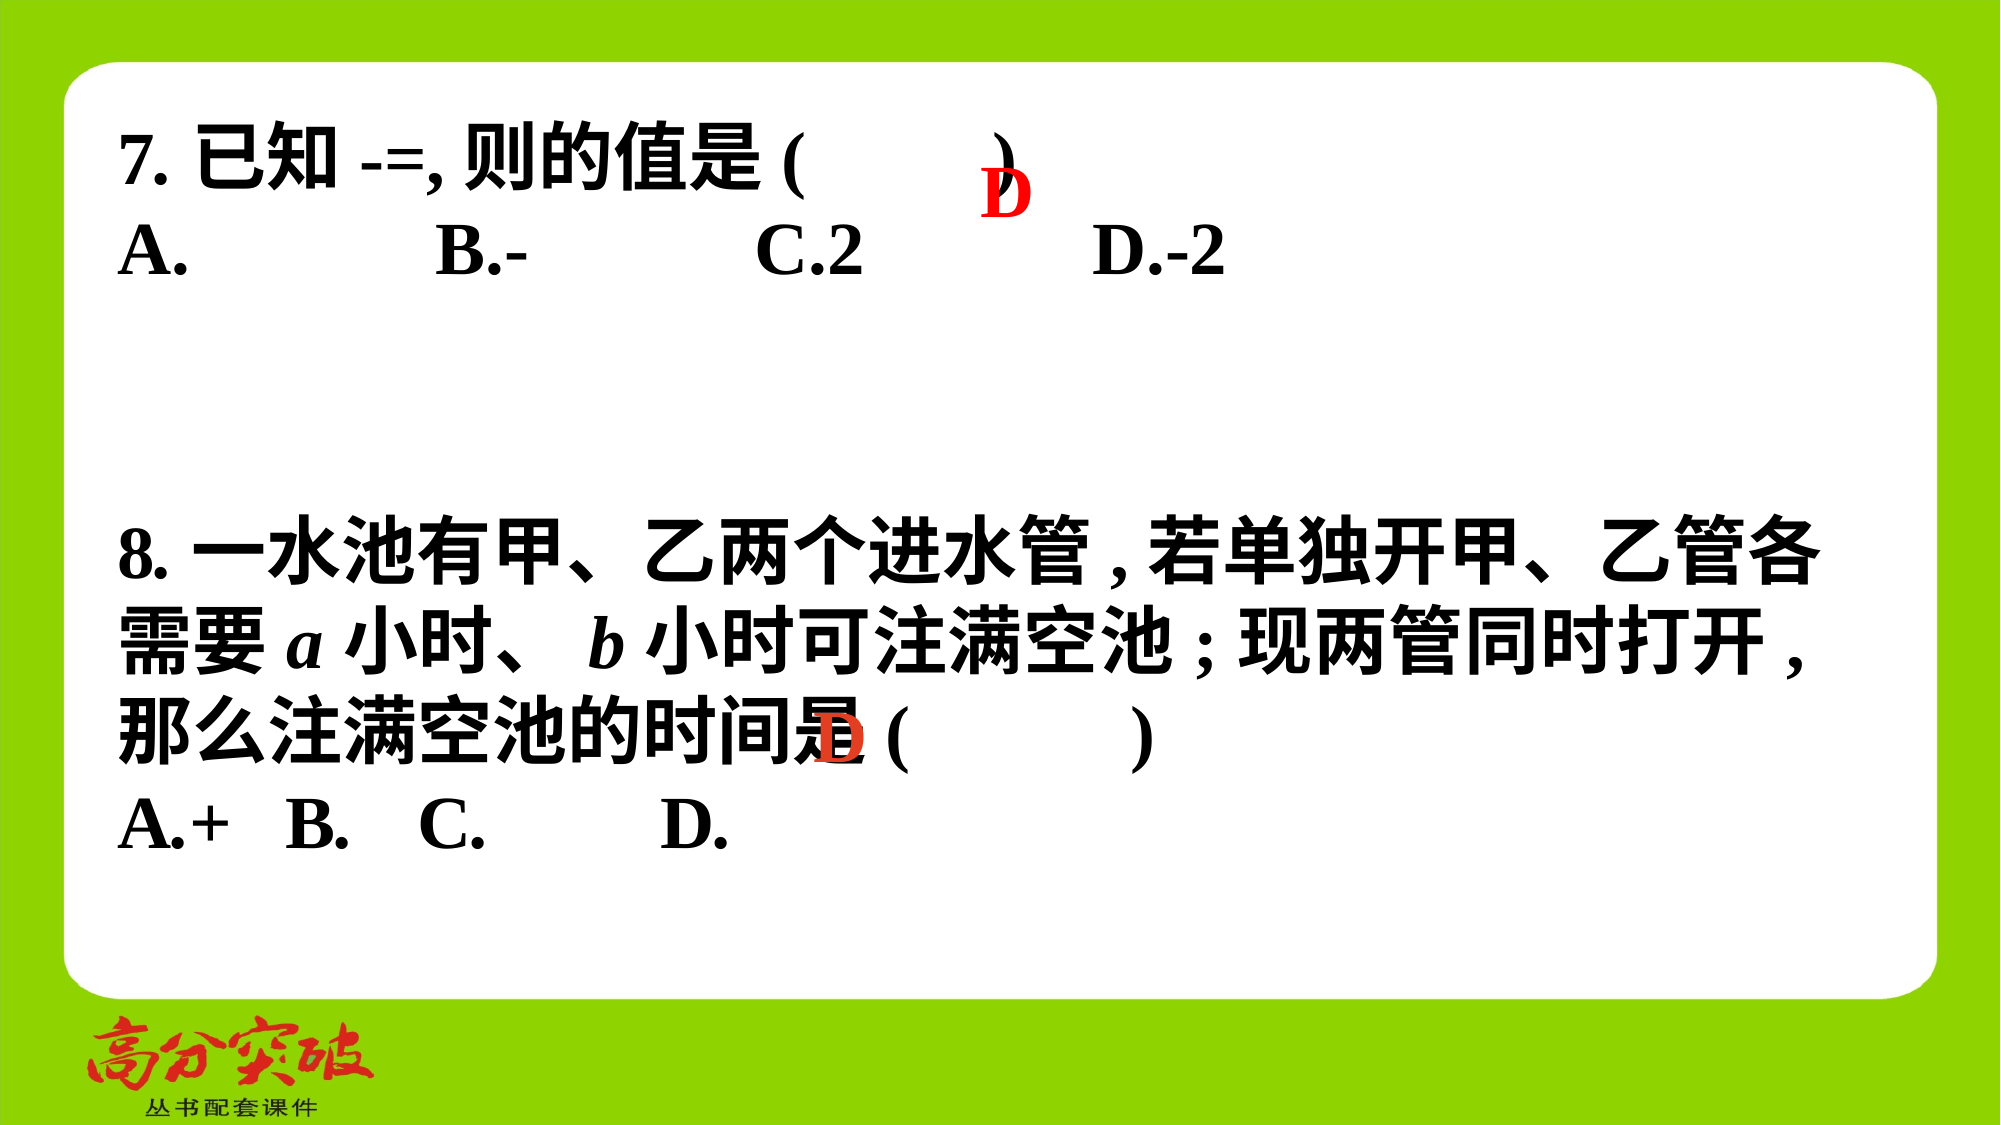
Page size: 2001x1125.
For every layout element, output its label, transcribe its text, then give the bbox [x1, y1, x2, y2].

picture [0, 0, 2001, 1125]
text_box D [799, 680, 899, 786]
text_box D [965, 135, 1048, 240]
